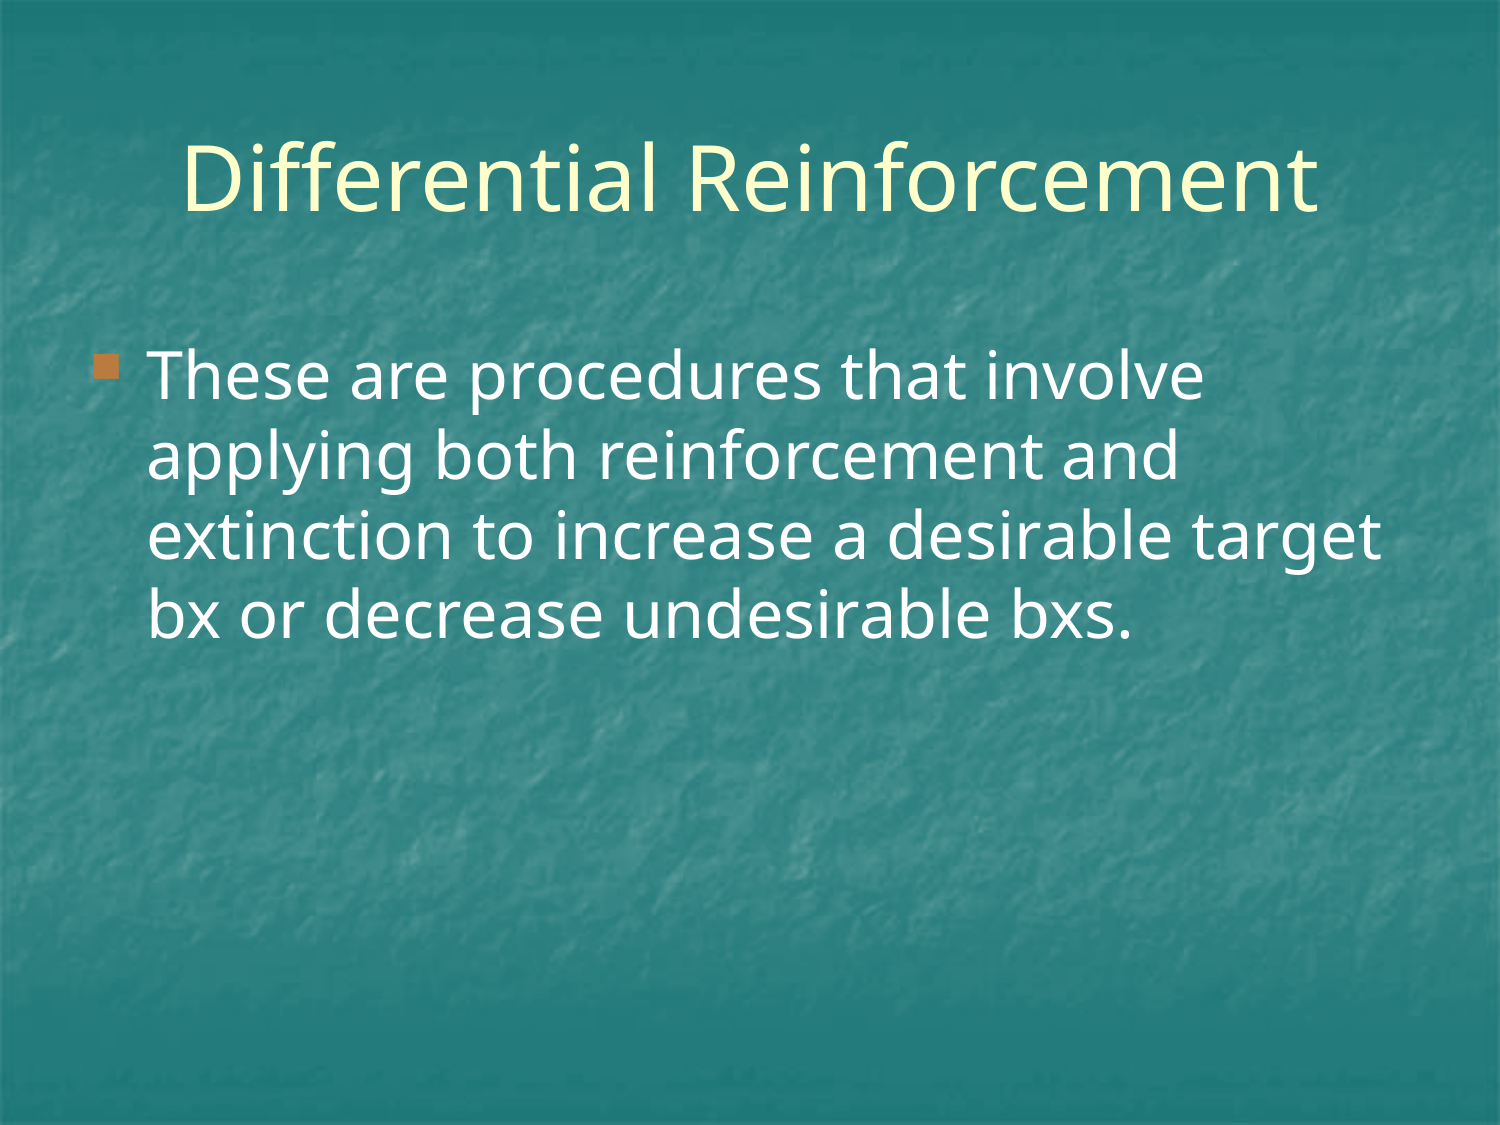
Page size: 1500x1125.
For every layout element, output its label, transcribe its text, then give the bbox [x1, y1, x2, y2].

title Differential Reinforcement [74, 62, 1426, 288]
list These are procedures that involve applying both reinforcement and extinction to increase a desirable target bx or decrease undesirable bxs. [74, 324, 1426, 1001]
